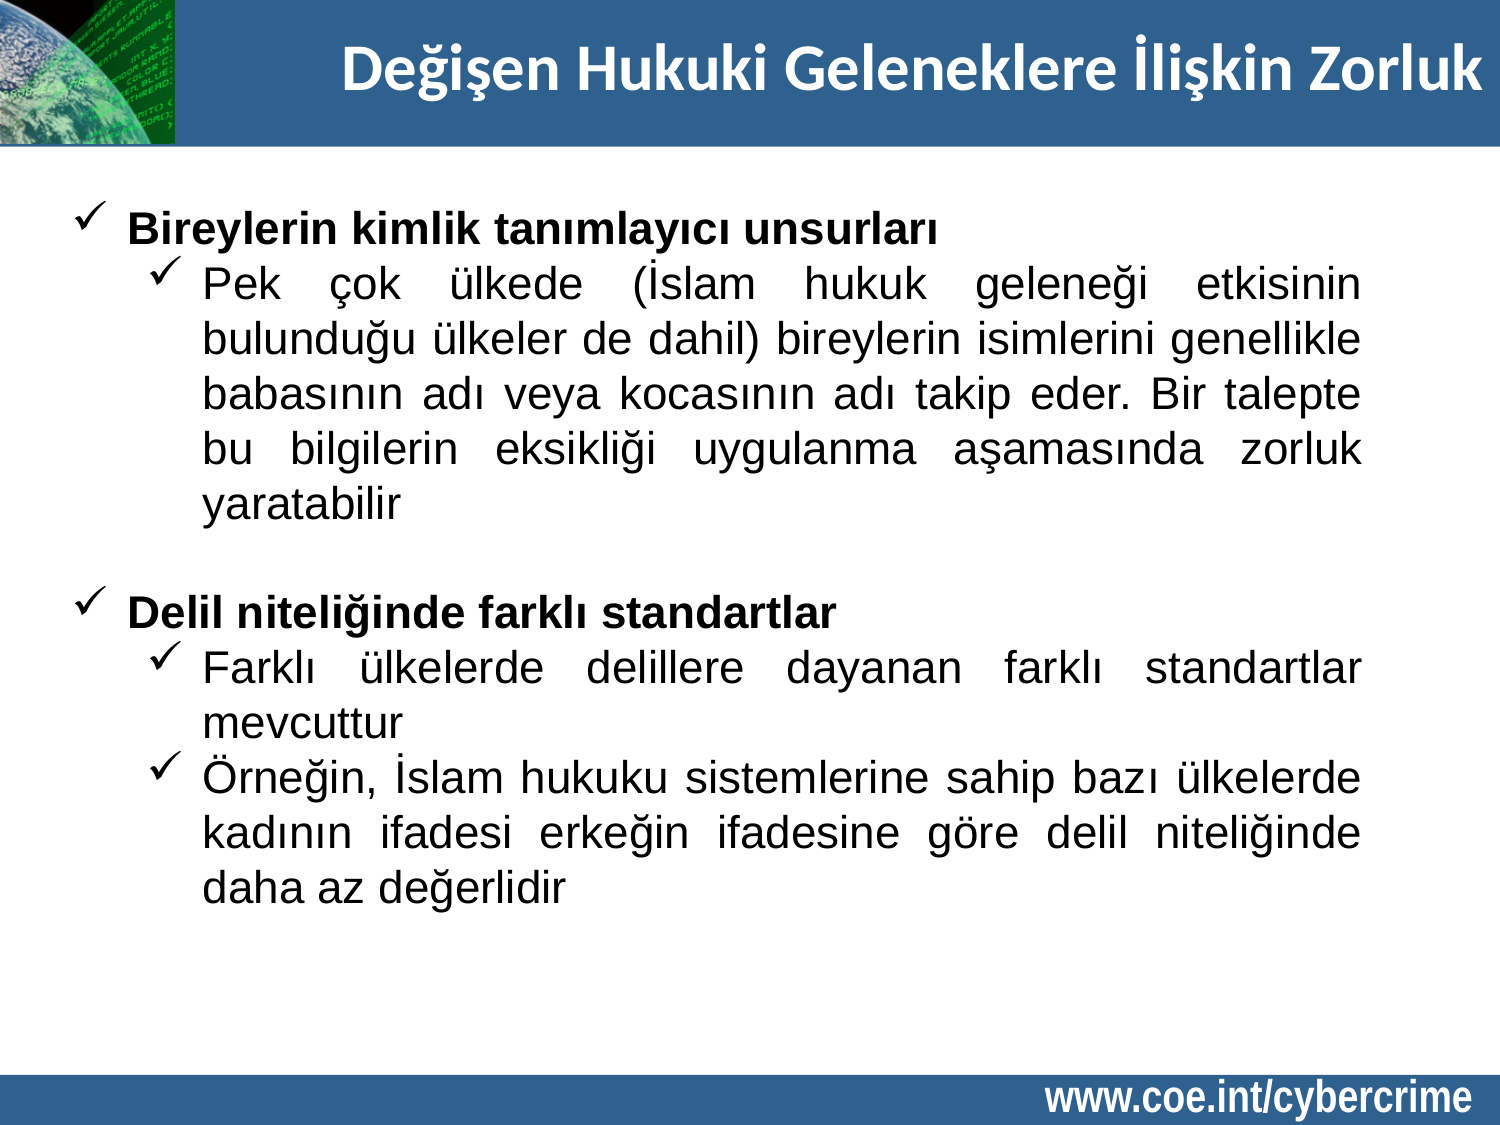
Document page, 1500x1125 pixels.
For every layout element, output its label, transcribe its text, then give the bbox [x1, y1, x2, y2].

text_box Bireylerin kimlik tanımlayıcı unsurları Pek çok ülkede (İslam hukuk geleneği etkisinin bulunduğu ülkeler de dahil) bireylerin isimlerini genellikle babasının adı veya kocasının adı takip eder. Bir talepte bu bilgilerin eksikliği uygulanma aşamasında zorluk yaratabilir Delil niteliğinde farklı standartlar Farklı ülkelerde delillere dayanan farklı standartlar mevcuttur Örneğin, İslam hukuku sistemlerine sahip bazı ülkelerde kadının ifadesi erkeğin ifadesine göre delil niteliğinde daha az değerlidir [56, 190, 1379, 921]
text_box [0, 1073, 1030, 1125]
picture [0, 0, 175, 144]
text_box www.coe.int/cybercrime [1030, 1059, 1500, 1125]
text_box Değişen Hukuki Geleneklere İlişkin Zorluk [177, 0, 1500, 149]
